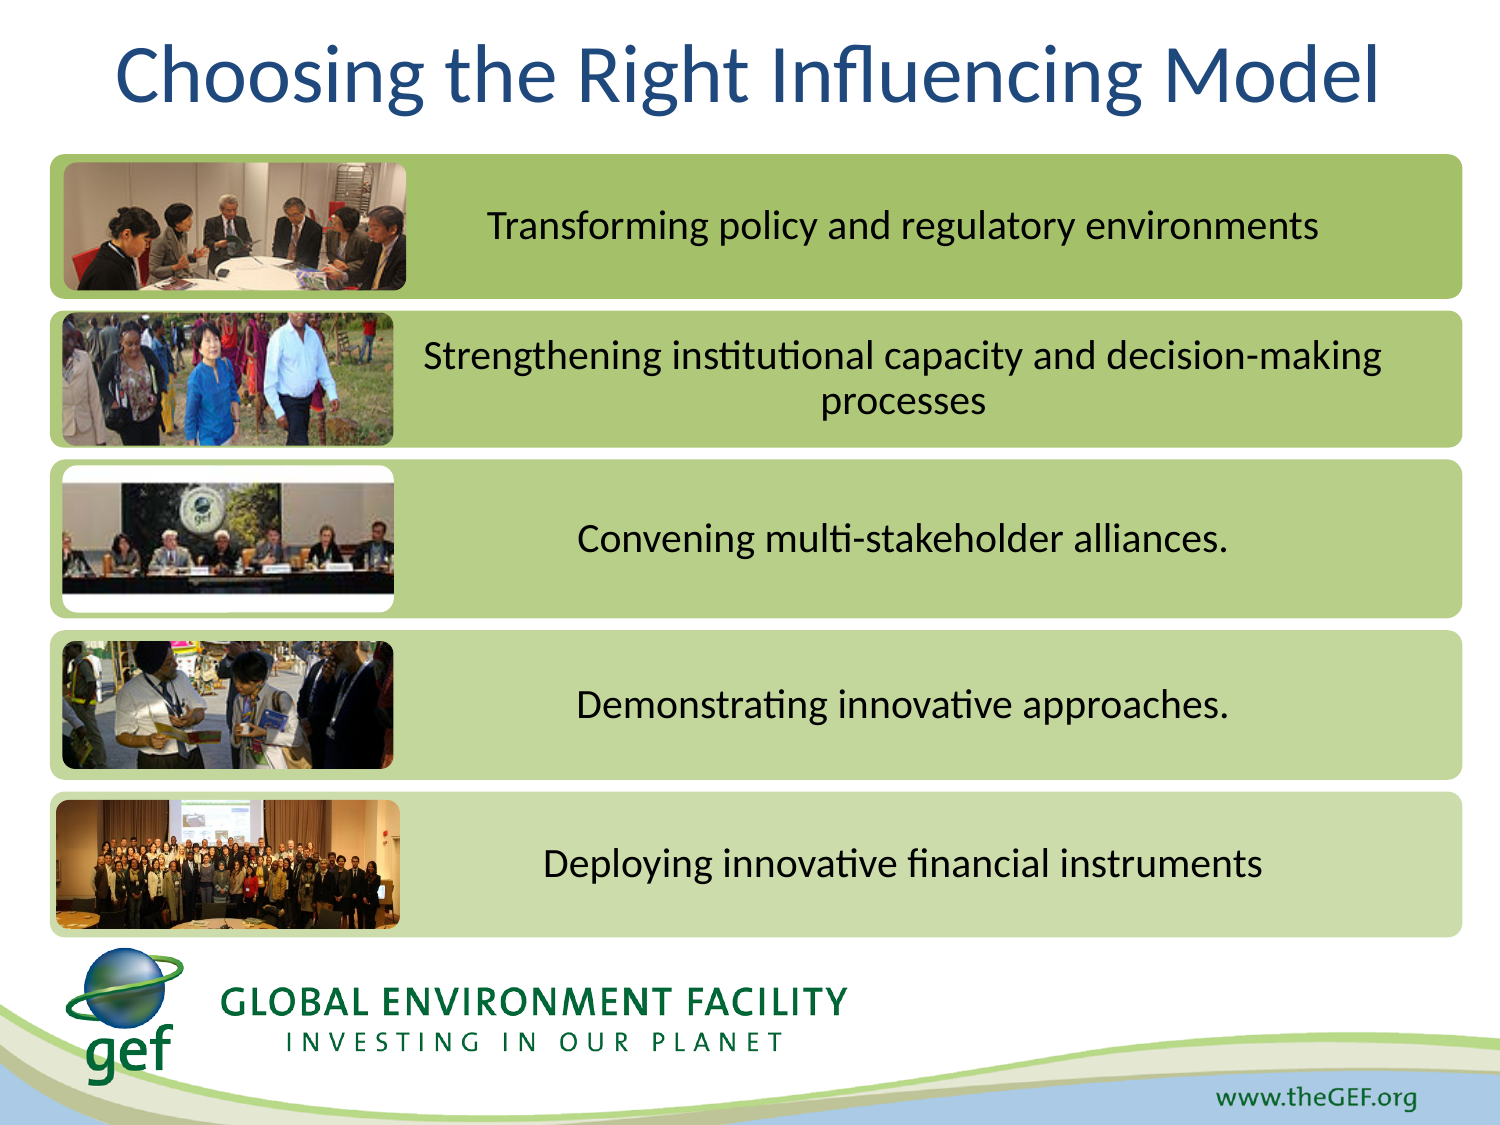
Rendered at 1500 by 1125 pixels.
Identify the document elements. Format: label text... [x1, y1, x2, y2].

picture [0, 920, 1500, 1125]
title Choosing the Right Influencing Model [0, 0, 1500, 163]
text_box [49, 153, 1463, 938]
